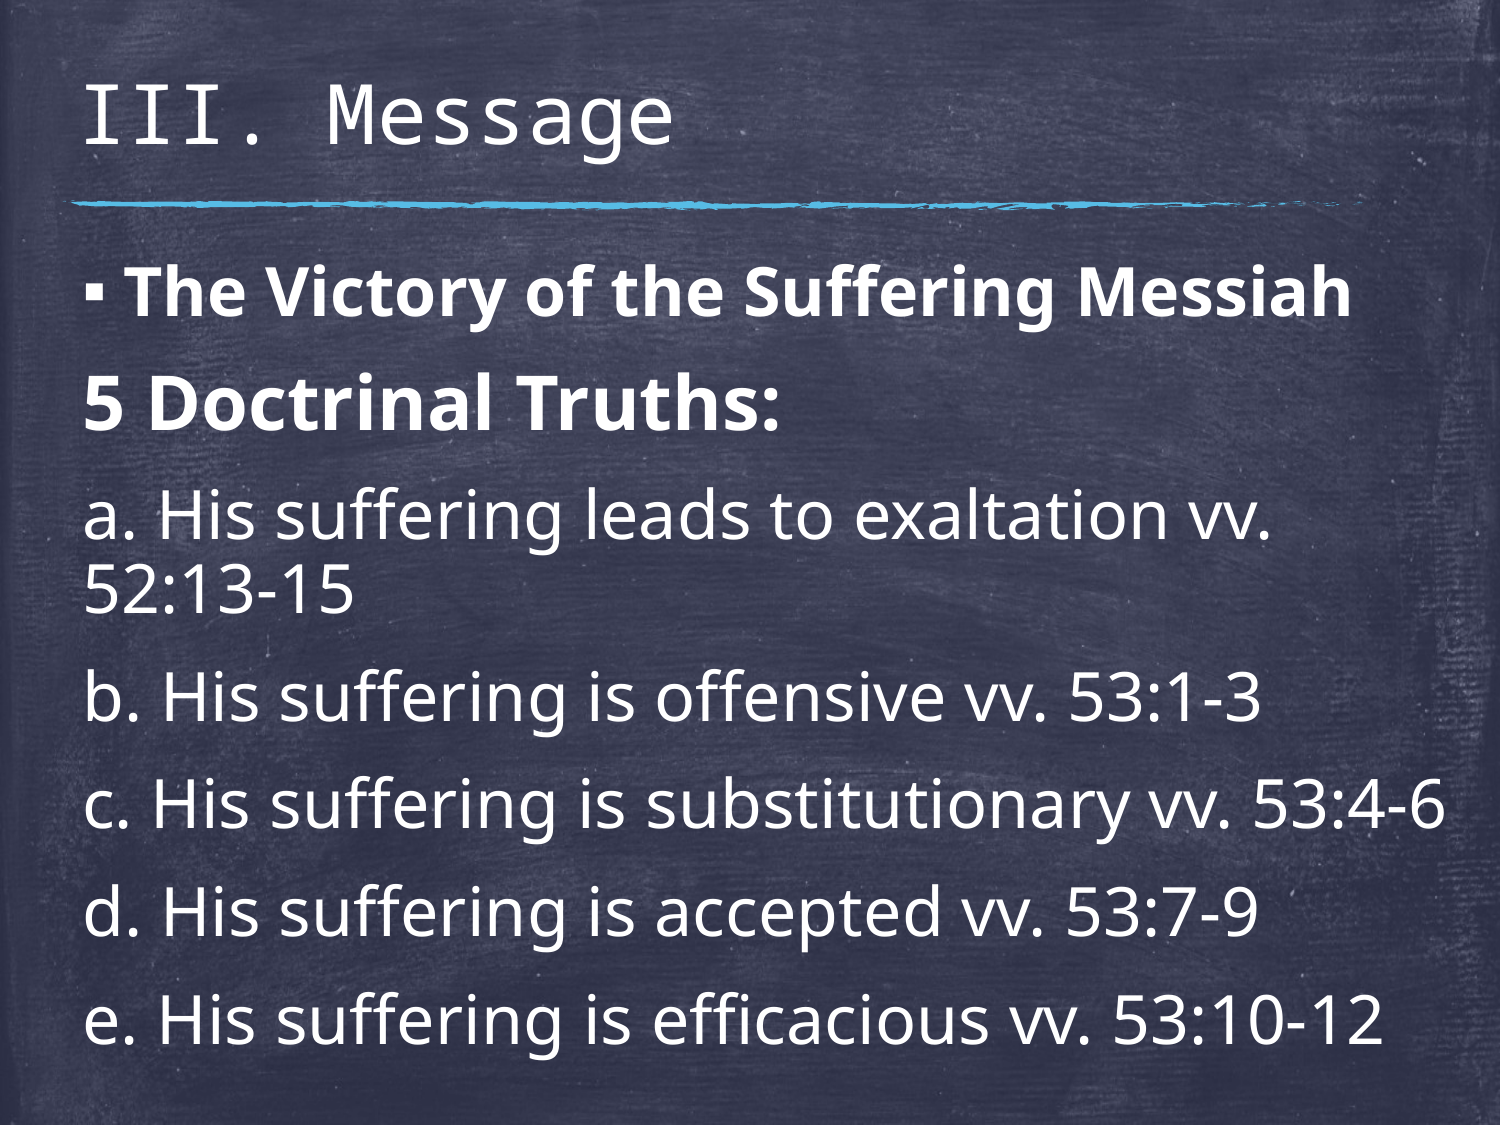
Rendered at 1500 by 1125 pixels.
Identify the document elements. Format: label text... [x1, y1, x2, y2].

title III. Message [62, 0, 1298, 171]
list The Victory of the Suffering Messiah 5 Doctrinal Truths: a. His suffering leads to exaltation vv. 52:13-15 b. His suffering is offensive vv. 53:1-3 c. His suffering is substitutionary vv. 53:4-6 d. His suffering is accepted vv. 53:7-9 e. His suffering is efficacious vv. 53:10-12 [67, 249, 1468, 1096]
